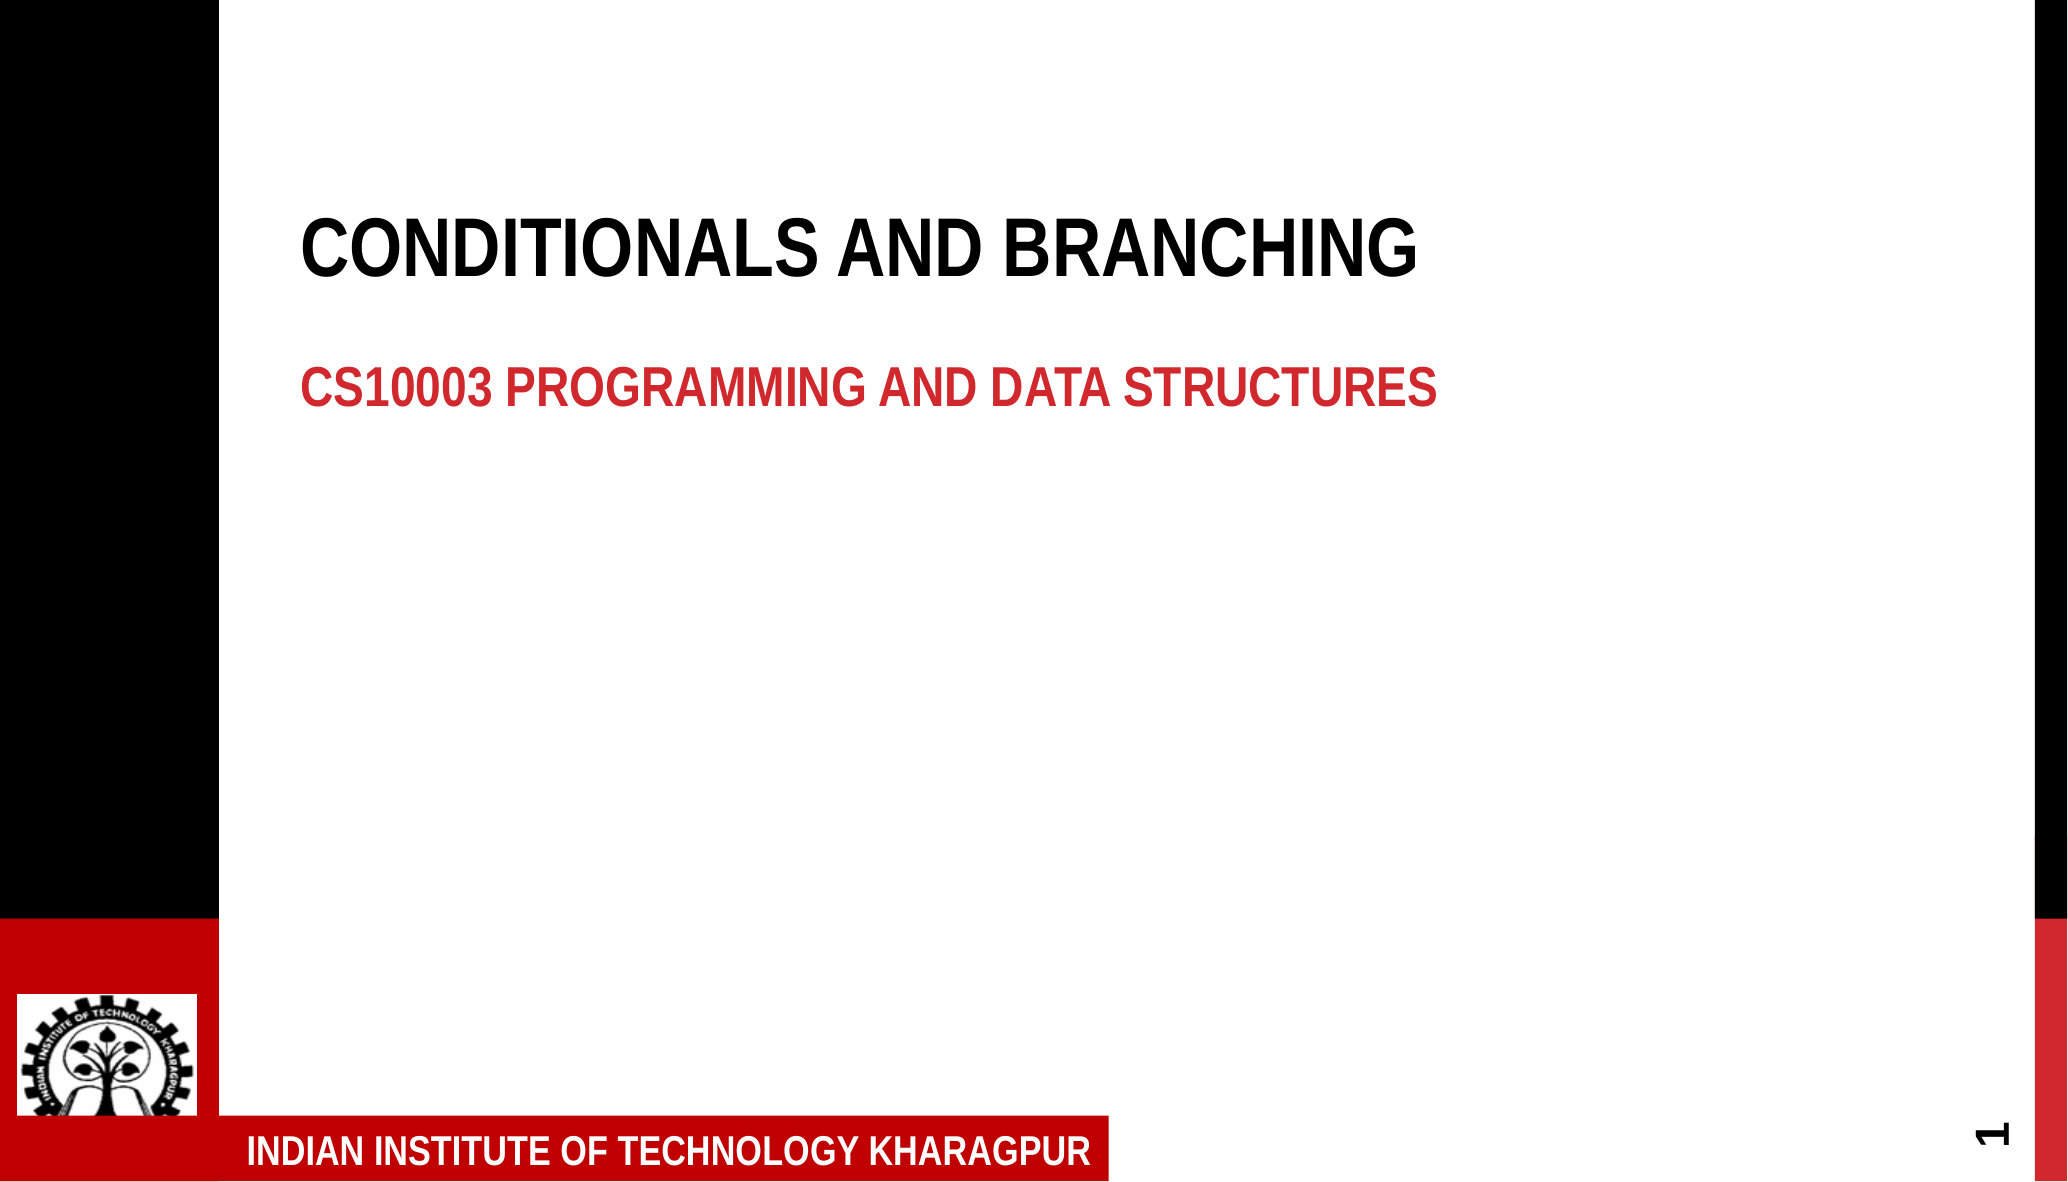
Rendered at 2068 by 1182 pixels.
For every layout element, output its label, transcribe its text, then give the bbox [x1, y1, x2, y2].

picture [17, 994, 197, 1115]
footer INDIAN INSTITUTE OF TECHNOLOGY KHARAGPUR [0, 1115, 1109, 1182]
title CONDITIONALS AND BRANCHING [283, 144, 1982, 342]
slide_number ‹#› [1958, 1065, 2022, 1166]
subtitle CS10003 PROGRAMMING AND DATA STRUCTURES [283, 341, 1689, 460]
